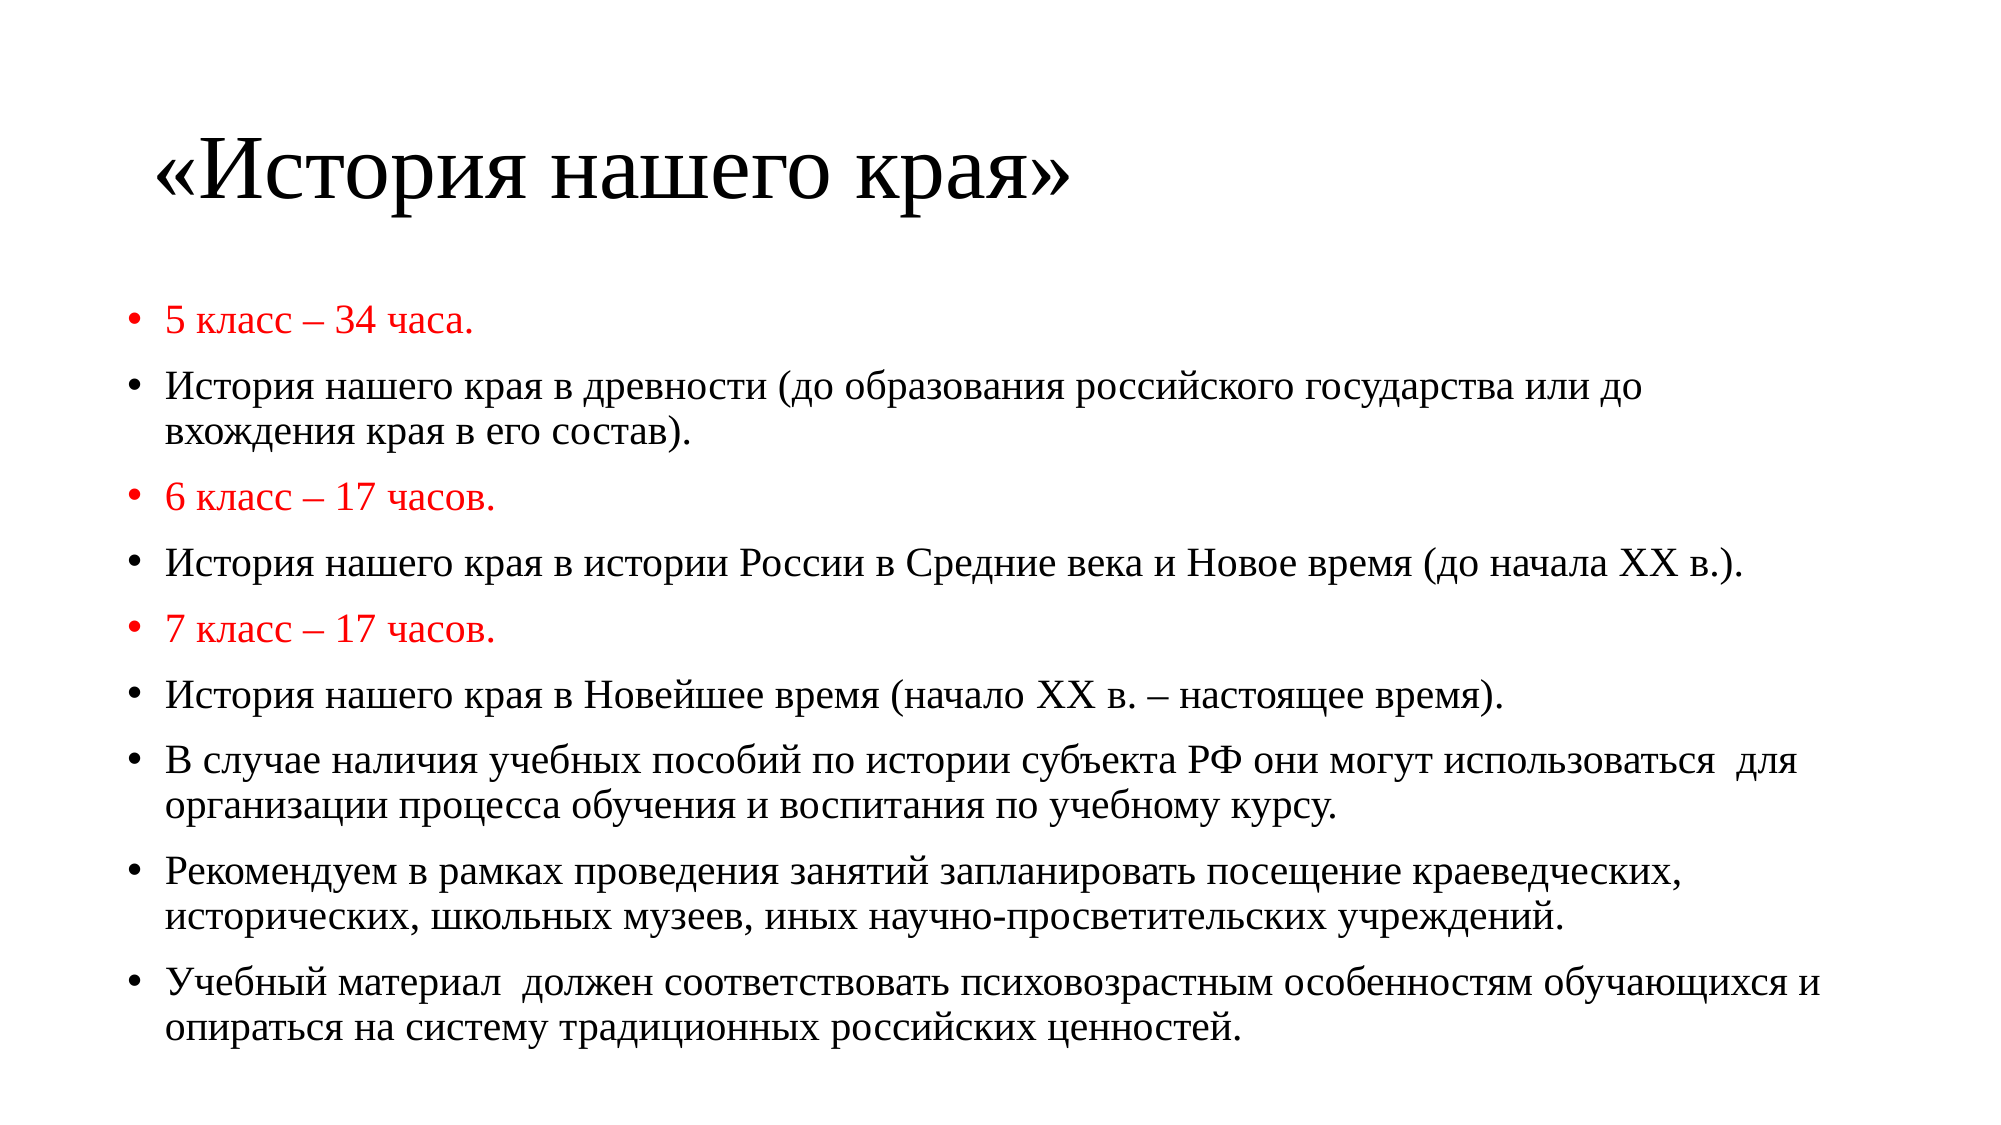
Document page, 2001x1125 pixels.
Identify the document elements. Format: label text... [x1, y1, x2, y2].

list 5 класс – 34 часа. История нашего края в древности (до образования российского государства или до вхождения края в его состав). 6 класс – 17 часов. История нашего края в истории России в Средние века и Новое время (до начала ХХ в.). 7 класс – 17 часов. История нашего края в Новейшее время (начало XX в. – настоящее время). В случае наличия учебных пособий по истории субъекта РФ они могут использоваться для организации процесса обучения и воспитания по учебному курсу. Рекомендуем в рамках проведения занятий запланировать посещение краеведческих, исторических, школьных музеев, иных научно-просветительских учреждений. Учебный материал должен соответствовать психовозрастным особенностям обучающихся и опираться на систему традиционных российских ценностей. [112, 290, 1838, 1005]
title «История нашего края» [137, 59, 1863, 278]
